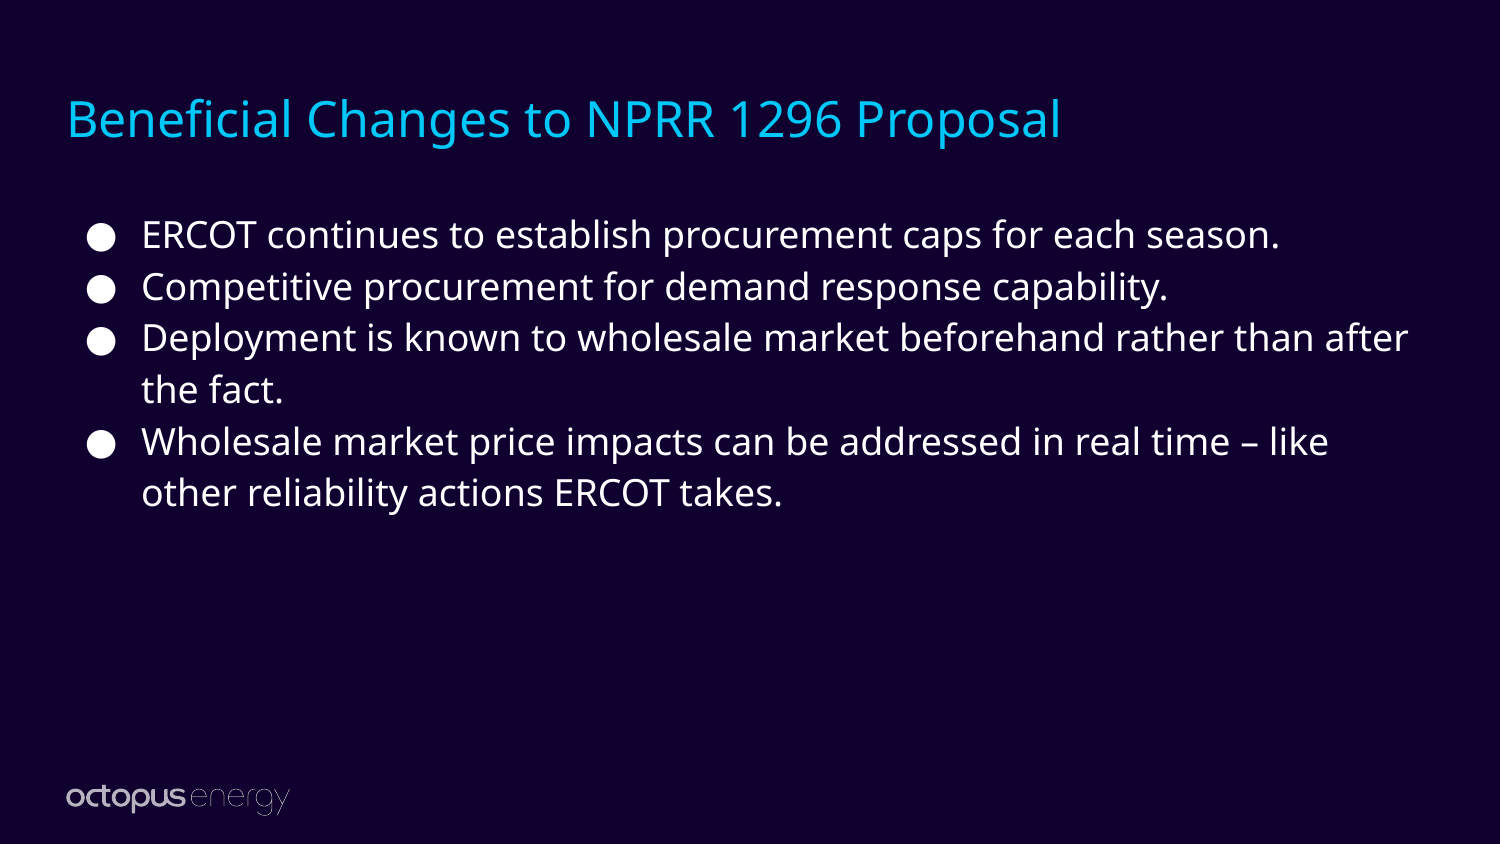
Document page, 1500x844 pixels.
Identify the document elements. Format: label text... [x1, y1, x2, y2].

picture [58, 766, 299, 832]
title Beneficial Changes to NPRR 1296 Proposal [51, 72, 1449, 167]
list ERCOT continues to establish procurement caps for each season. Competitive procurement for demand response capability. Deployment is known to wholesale market beforehand rather than after the fact. Wholesale market price impacts can be addressed in real time – like other reliability actions ERCOT takes. [51, 189, 1449, 750]
